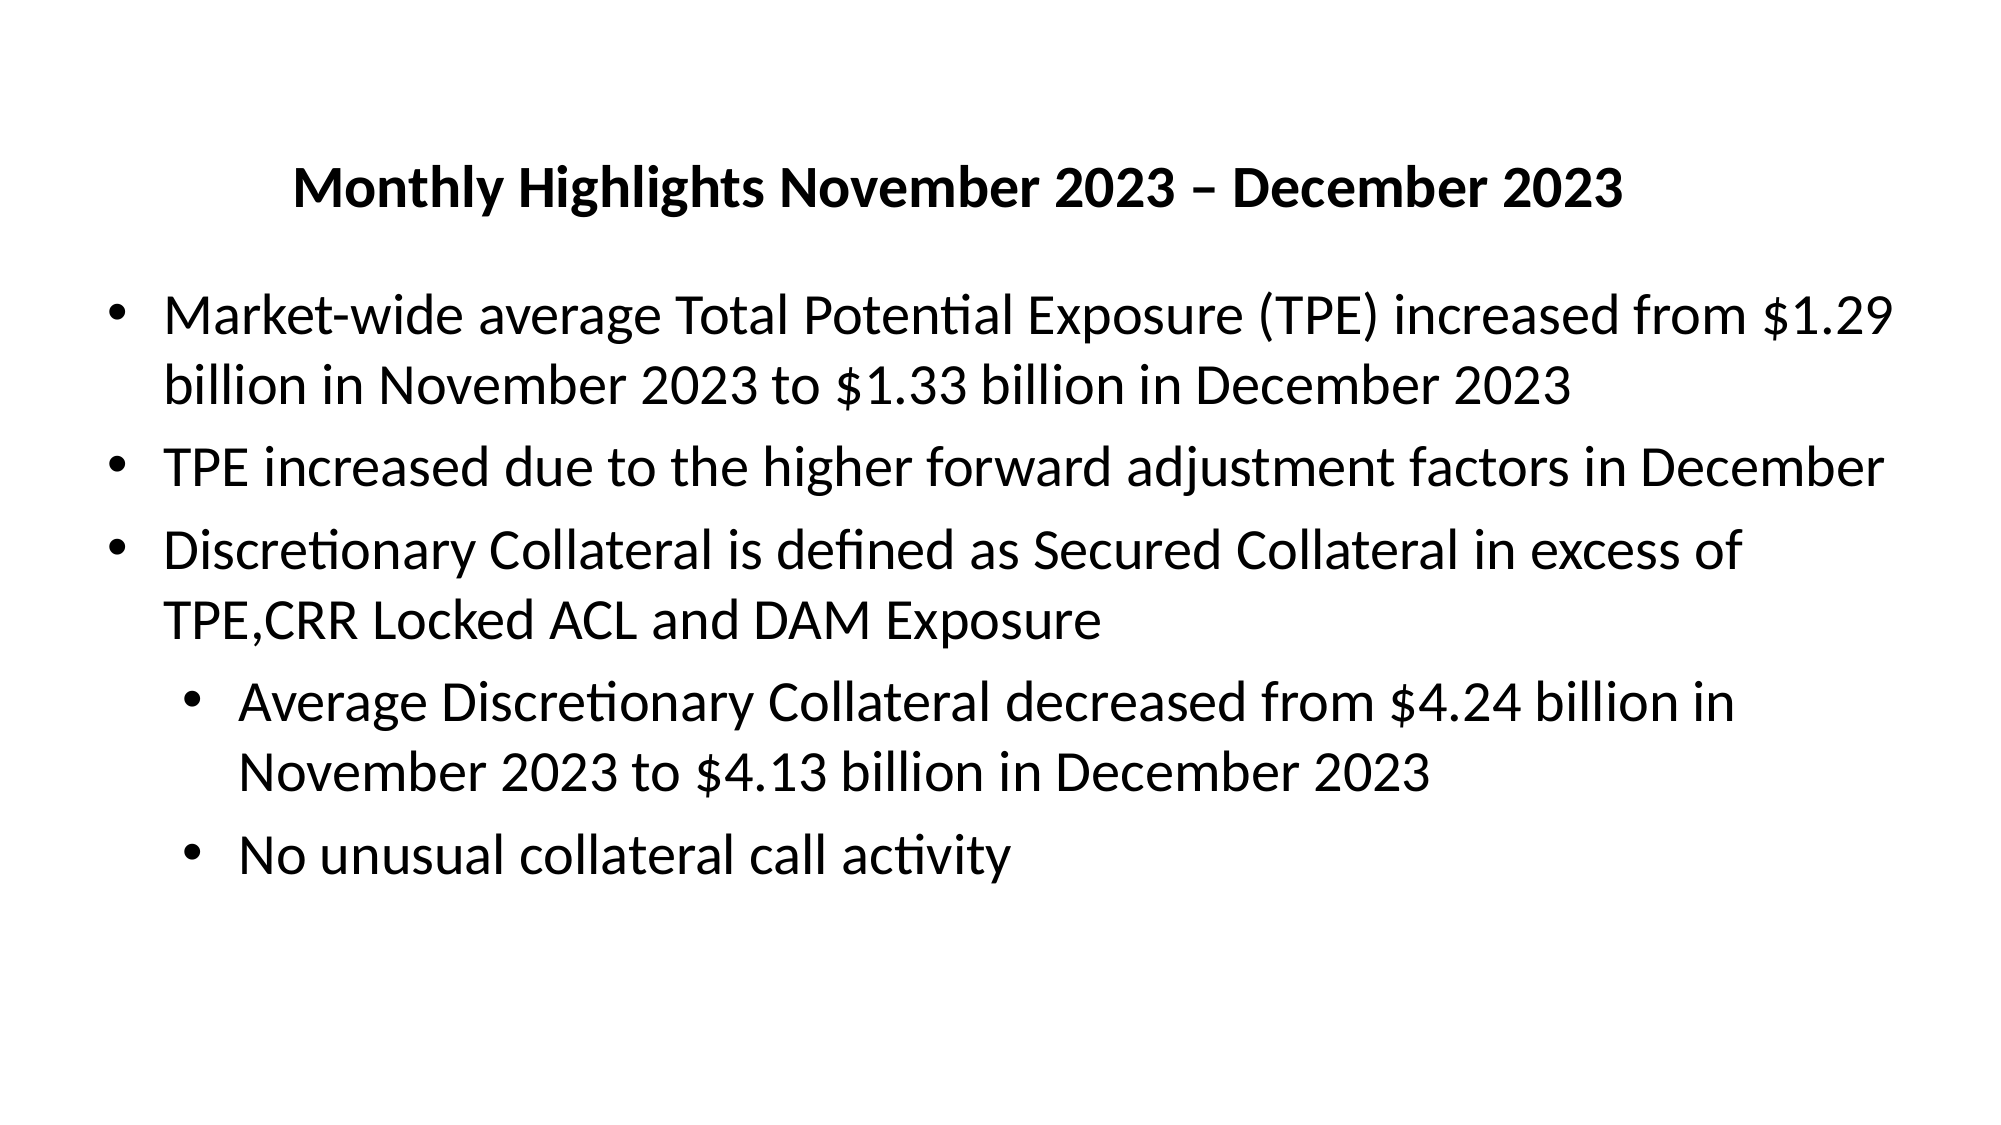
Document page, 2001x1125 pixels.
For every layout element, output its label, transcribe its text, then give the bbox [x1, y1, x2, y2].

title Monthly Highlights November 2023 – December 2023 [167, 107, 1750, 229]
text_box Market-wide average Total Potential Exposure (TPE) increased from $1.29 billion in November 2023 to $1.33 billion in December 2023 TPE increased due to the higher forward adjustment factors in December Discretionary Collateral is defined as Secured Collateral in excess of TPE,CRR Locked ACL and DAM Exposure Average Discretionary Collateral decreased from $4.24 billion in November 2023 to $4.13 billion in December 2023 No unusual collateral call activity [92, 268, 1940, 894]
